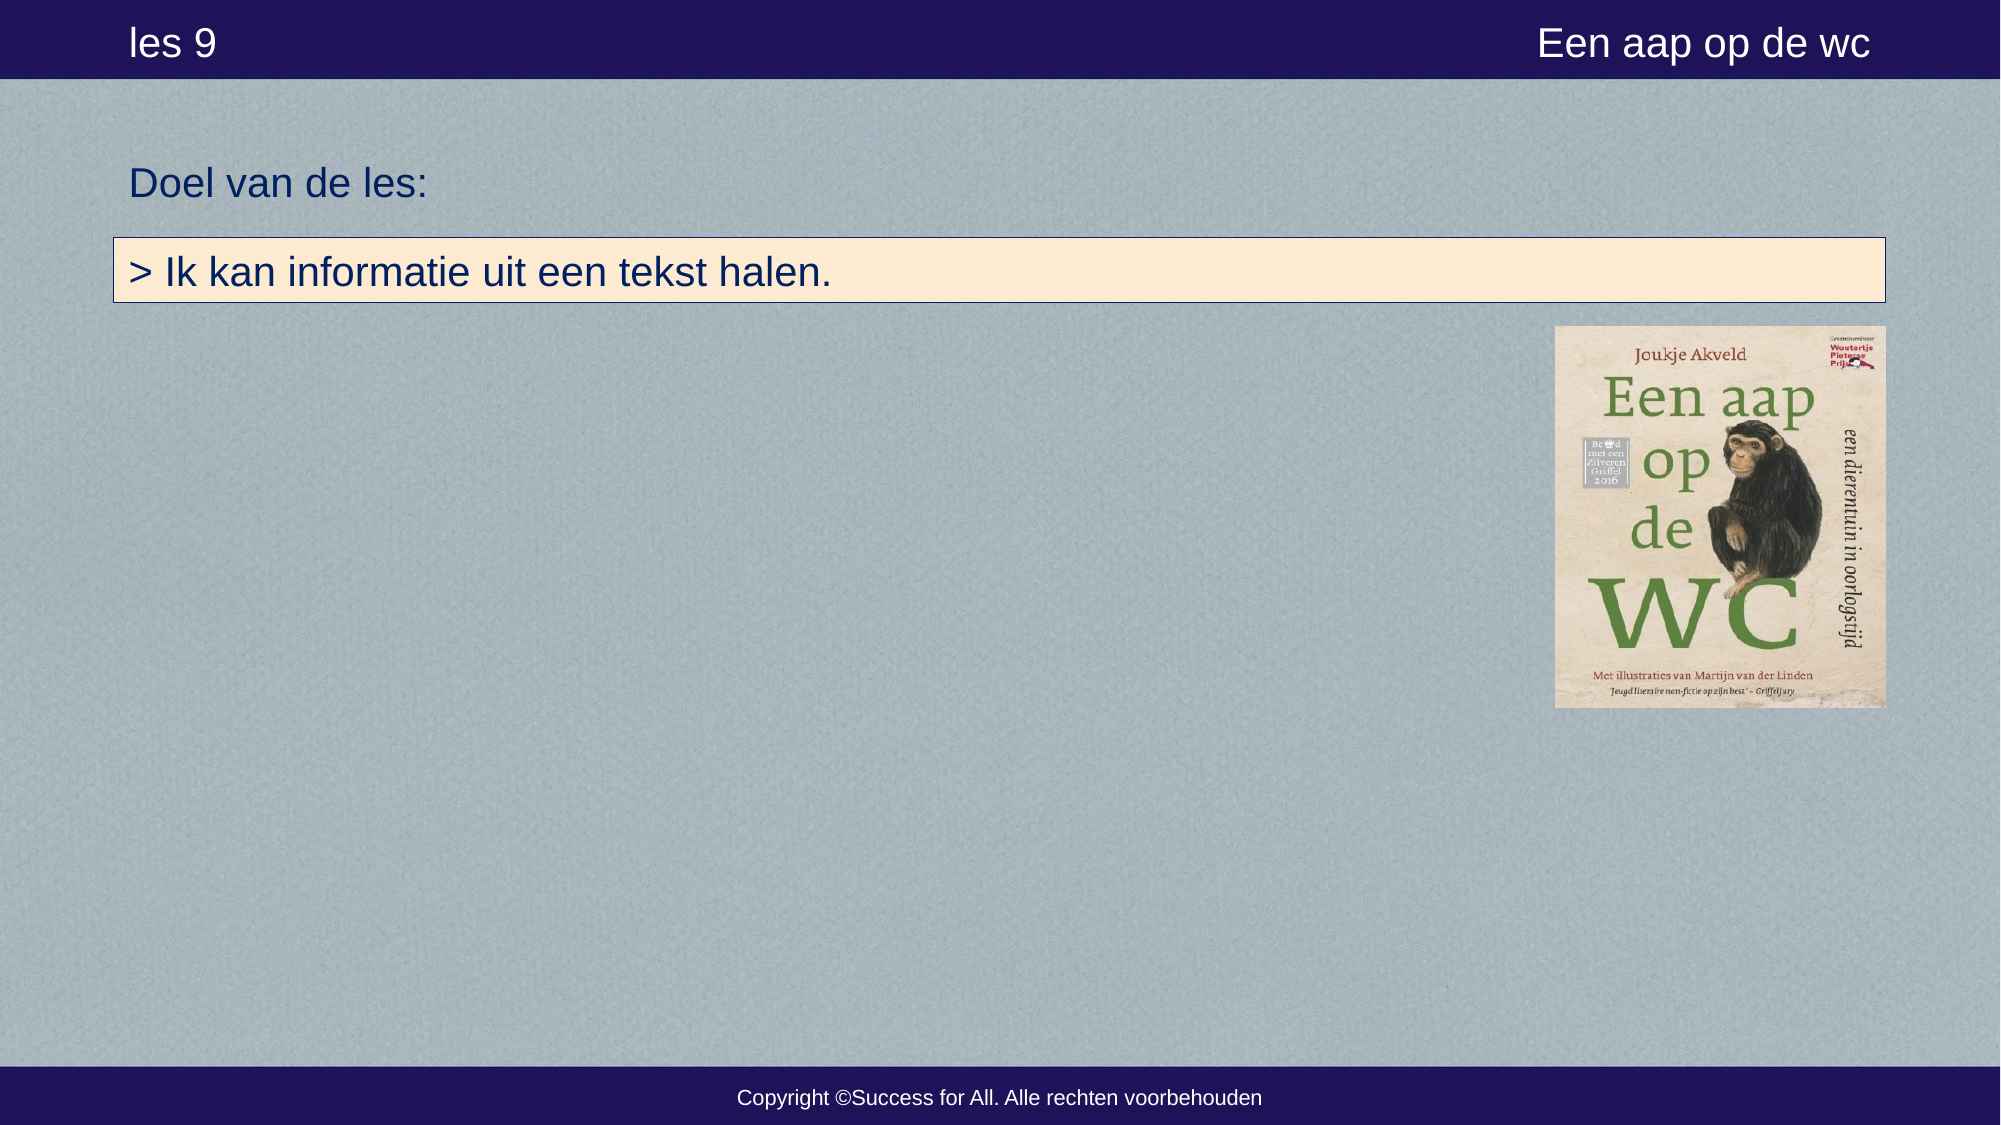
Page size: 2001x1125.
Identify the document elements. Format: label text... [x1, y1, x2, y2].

text_box Een aap op de wc [999, 8, 1886, 73]
text_box > Ik kan informatie uit een tekst halen. [113, 237, 1886, 303]
text_box Copyright ©Success for All. Alle rechten voorbehouden [0, 1076, 2000, 1125]
text_box Doel van de les: [113, 148, 1635, 214]
text_box les 9 [114, 8, 354, 73]
picture [0, 0, 2001, 1125]
